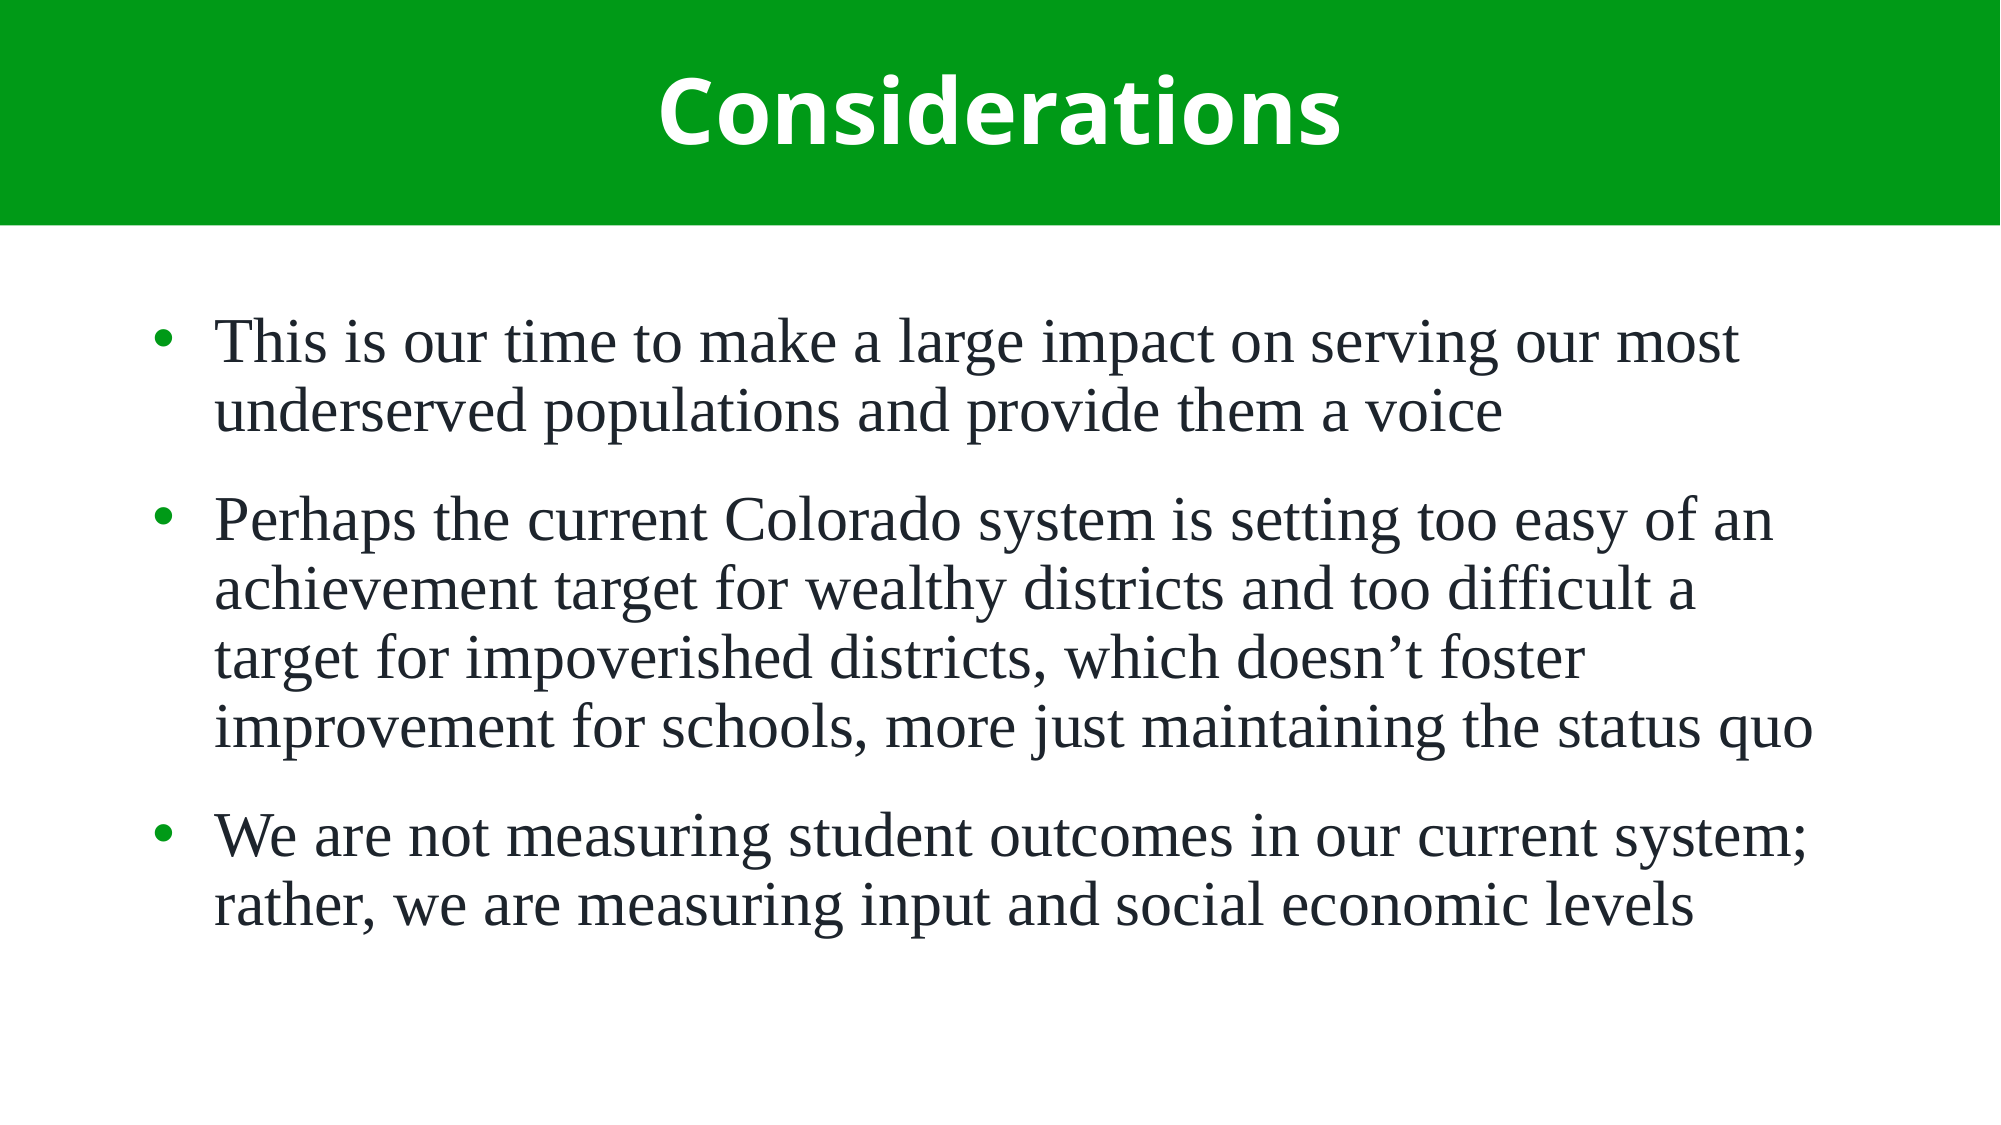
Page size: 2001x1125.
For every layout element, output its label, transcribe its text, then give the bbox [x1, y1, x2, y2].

title Considerations [137, 30, 1863, 200]
list This is our time to make a large impact on serving our most underserved populations and provide them a voice Perhaps the current Colorado system is setting too easy of an achievement target for wealthy districts and too difficult a target for impoverished districts, which doesn’t foster improvement for schools, more just maintaining the status quo We are not measuring student outcomes in our current system; rather, we are measuring input and social economic levels [137, 299, 1863, 1014]
